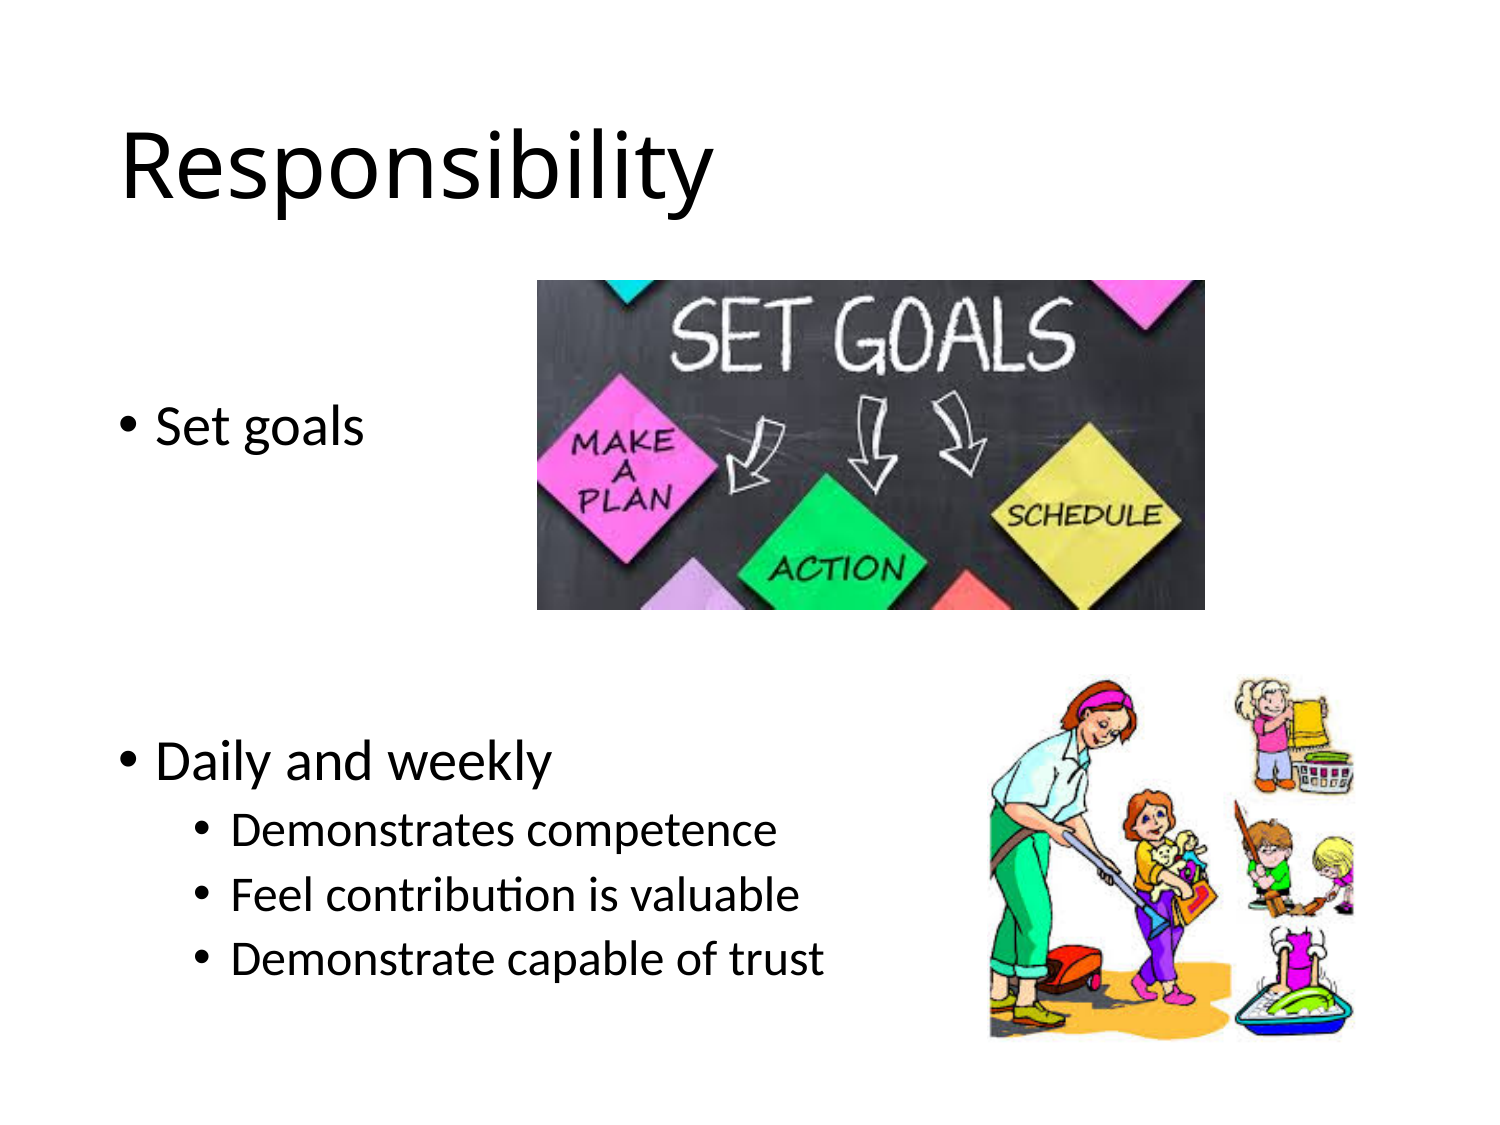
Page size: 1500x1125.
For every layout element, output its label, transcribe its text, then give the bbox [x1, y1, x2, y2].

picture [537, 280, 1205, 610]
title Responsibility [103, 59, 1397, 278]
list Set goals Daily and weekly Demonstrates competence Feel contribution is valuable Demonstrate capable of trust [103, 387, 1397, 1014]
picture [987, 674, 1357, 1044]
